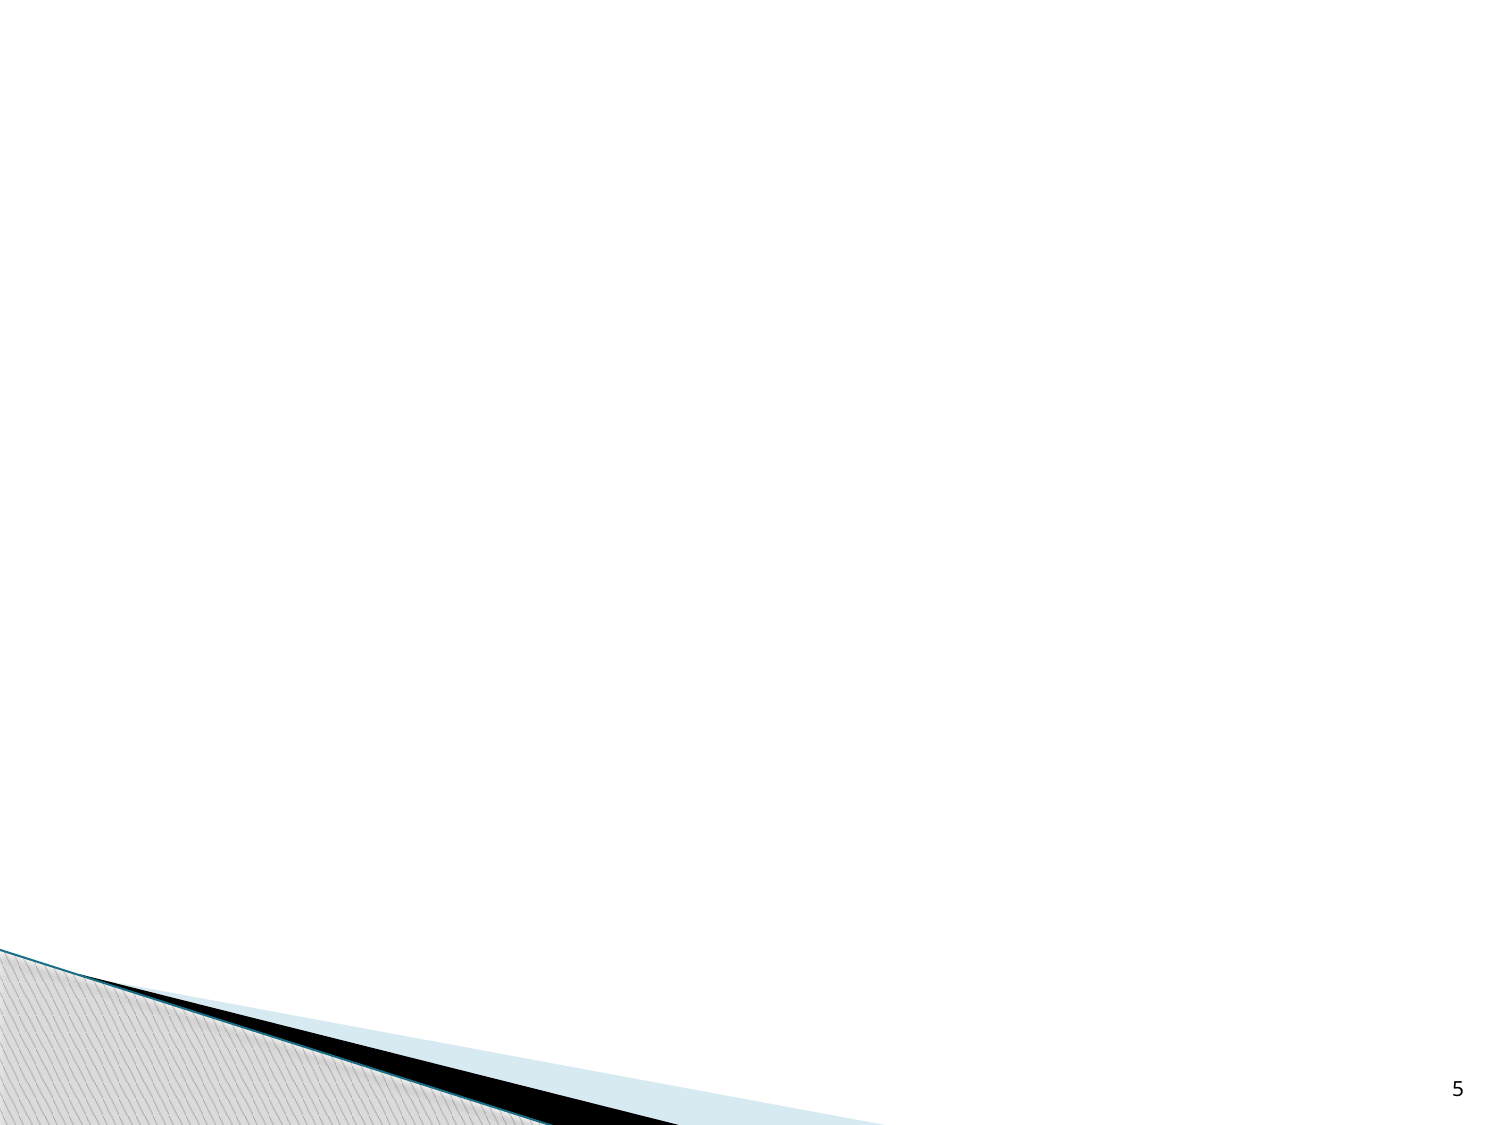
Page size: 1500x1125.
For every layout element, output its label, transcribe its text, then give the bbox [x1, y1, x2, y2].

slide_number 5 [1418, 1051, 1479, 1112]
